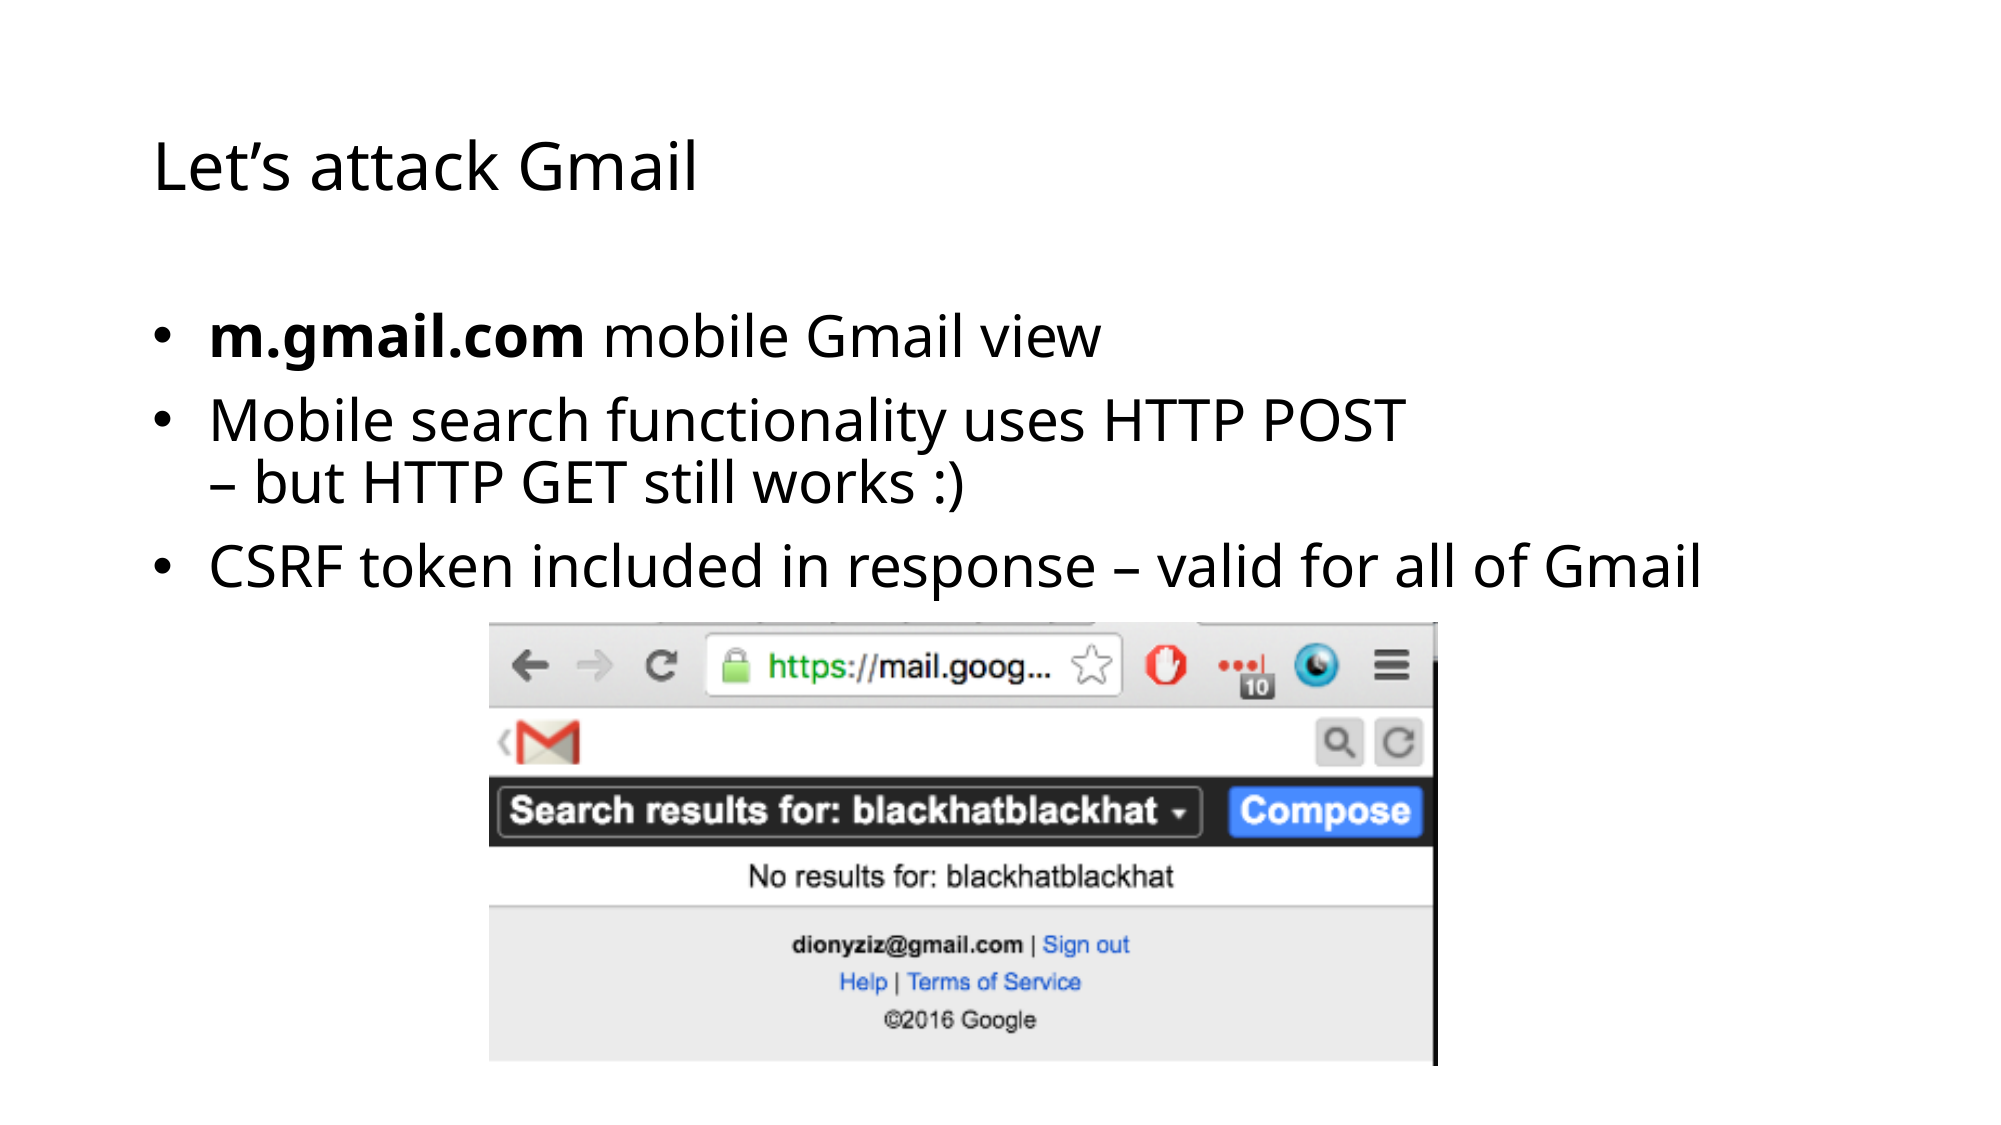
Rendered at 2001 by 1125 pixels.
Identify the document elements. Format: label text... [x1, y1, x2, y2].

picture [489, 622, 1438, 1066]
title Let’s attack Gmail [137, 59, 1863, 278]
list m.gmail.com mobile Gmail view Mobile search functionality uses HTTP POST – but HTTP GET still works :) CSRF token included in response – valid for all of Gmail [137, 299, 1863, 1014]
